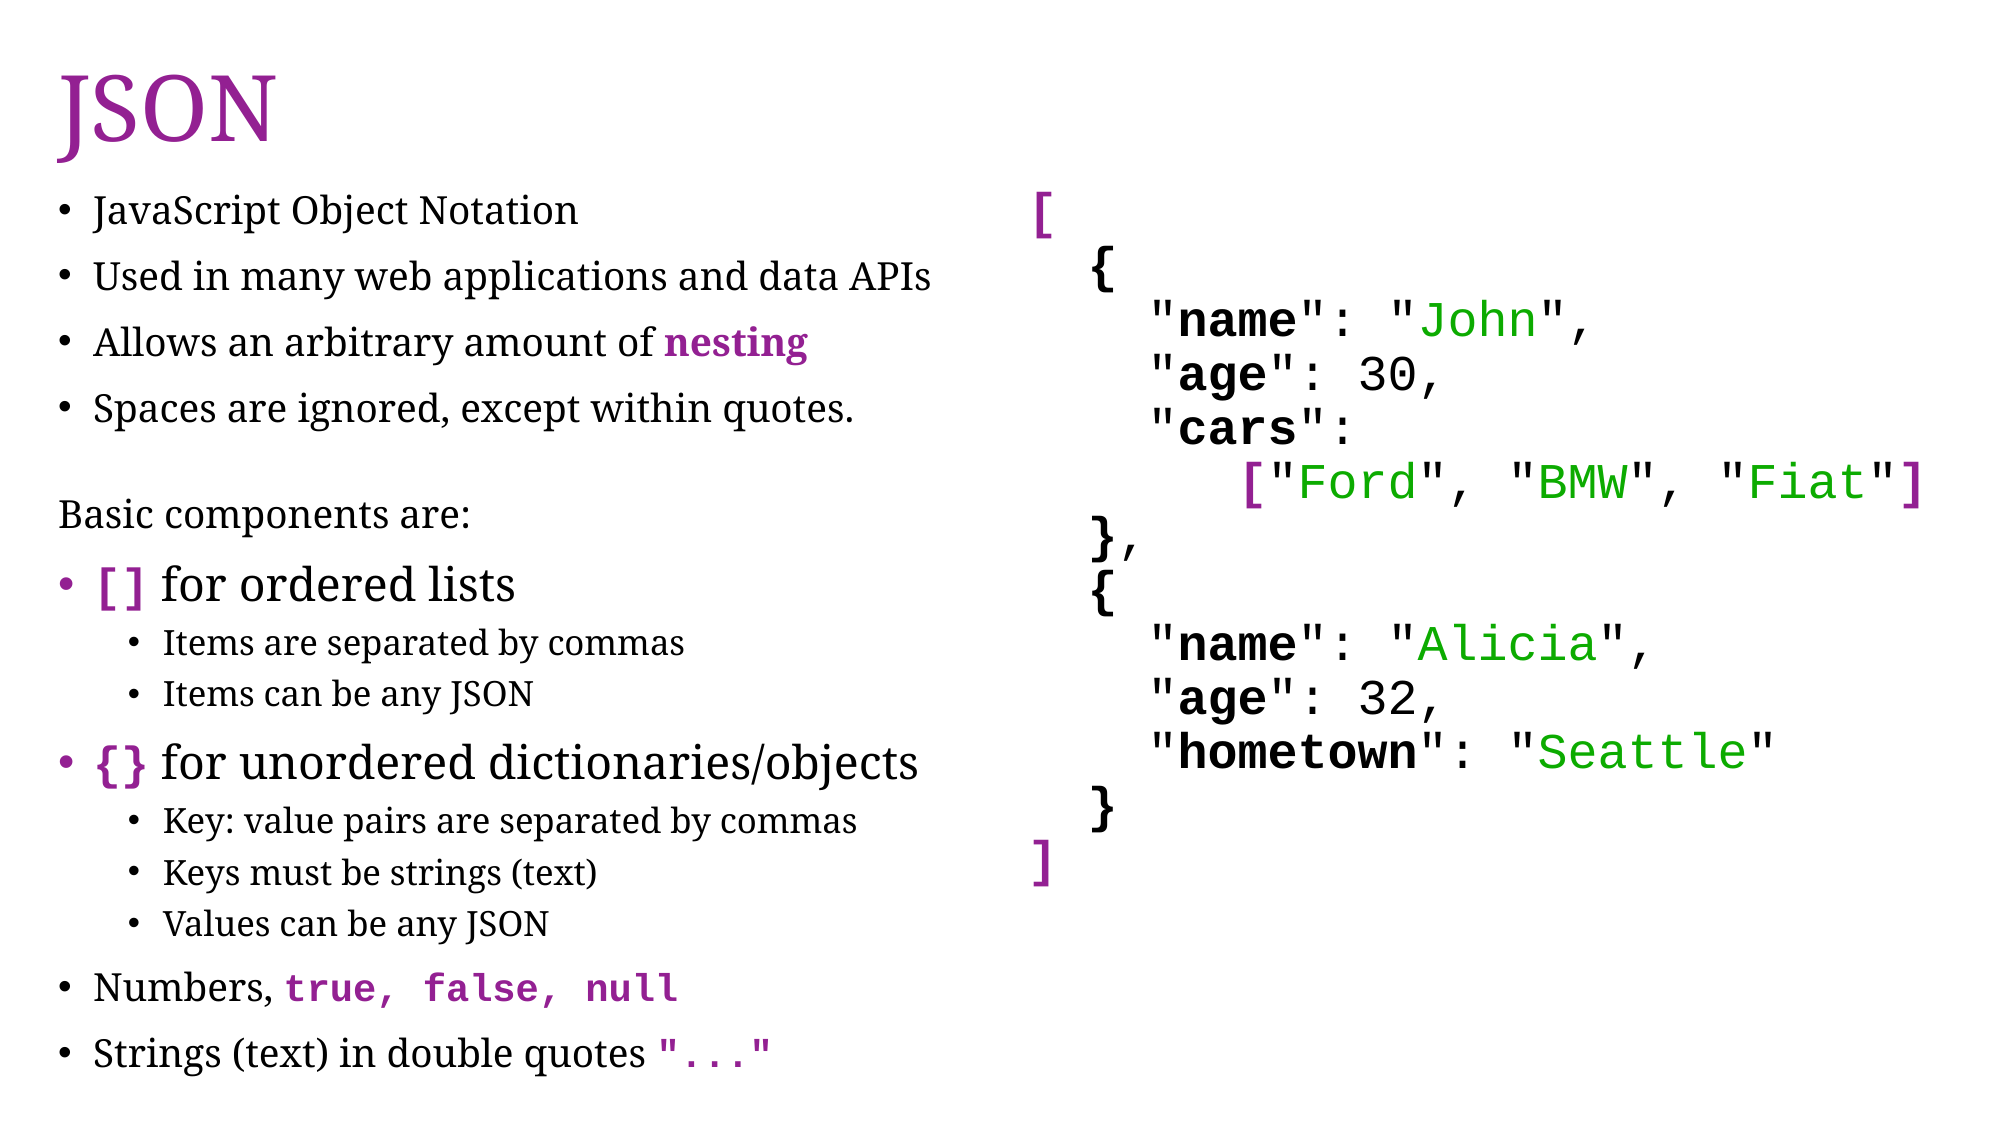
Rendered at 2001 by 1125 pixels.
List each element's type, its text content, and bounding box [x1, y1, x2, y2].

list JavaScript Object Notation Used in many web applications and data APIs Allows an arbitrary amount of nesting Spaces are ignored, except within quotes. Basic components are: [] for ordered lists Items are separated by commas Items can be any JSON {} for unordered dictionaries/objects Key: value pairs are separated by commas Keys must be strings (text) Values can be any JSON Numbers, true, false, null Strings (text) in double quotes "..." [43, 177, 988, 1101]
list [ { "name": "John", "age": 30, "cars": ["Ford", "BMW", "Fiat"] }, { "name": "Alicia", "age": 32, "hometown": "Seattle" } ] [1012, 177, 1953, 1101]
title JSON [43, 45, 1953, 178]
